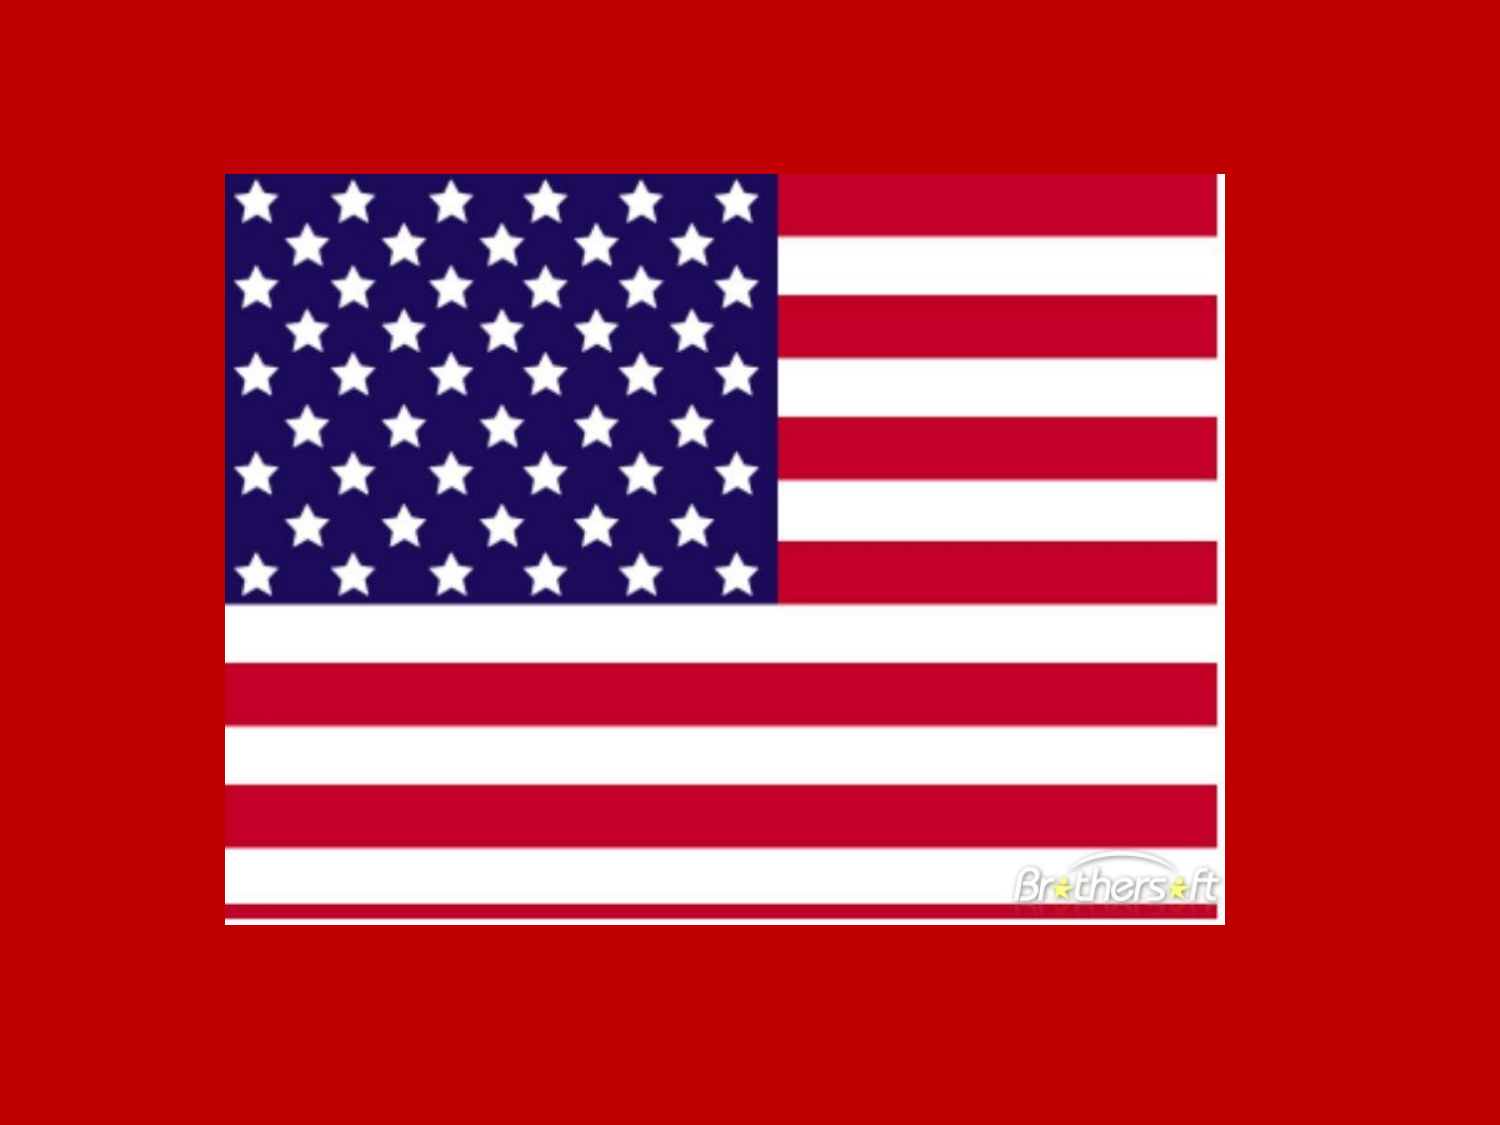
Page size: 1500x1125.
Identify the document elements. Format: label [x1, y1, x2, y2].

picture [224, 174, 1226, 926]
